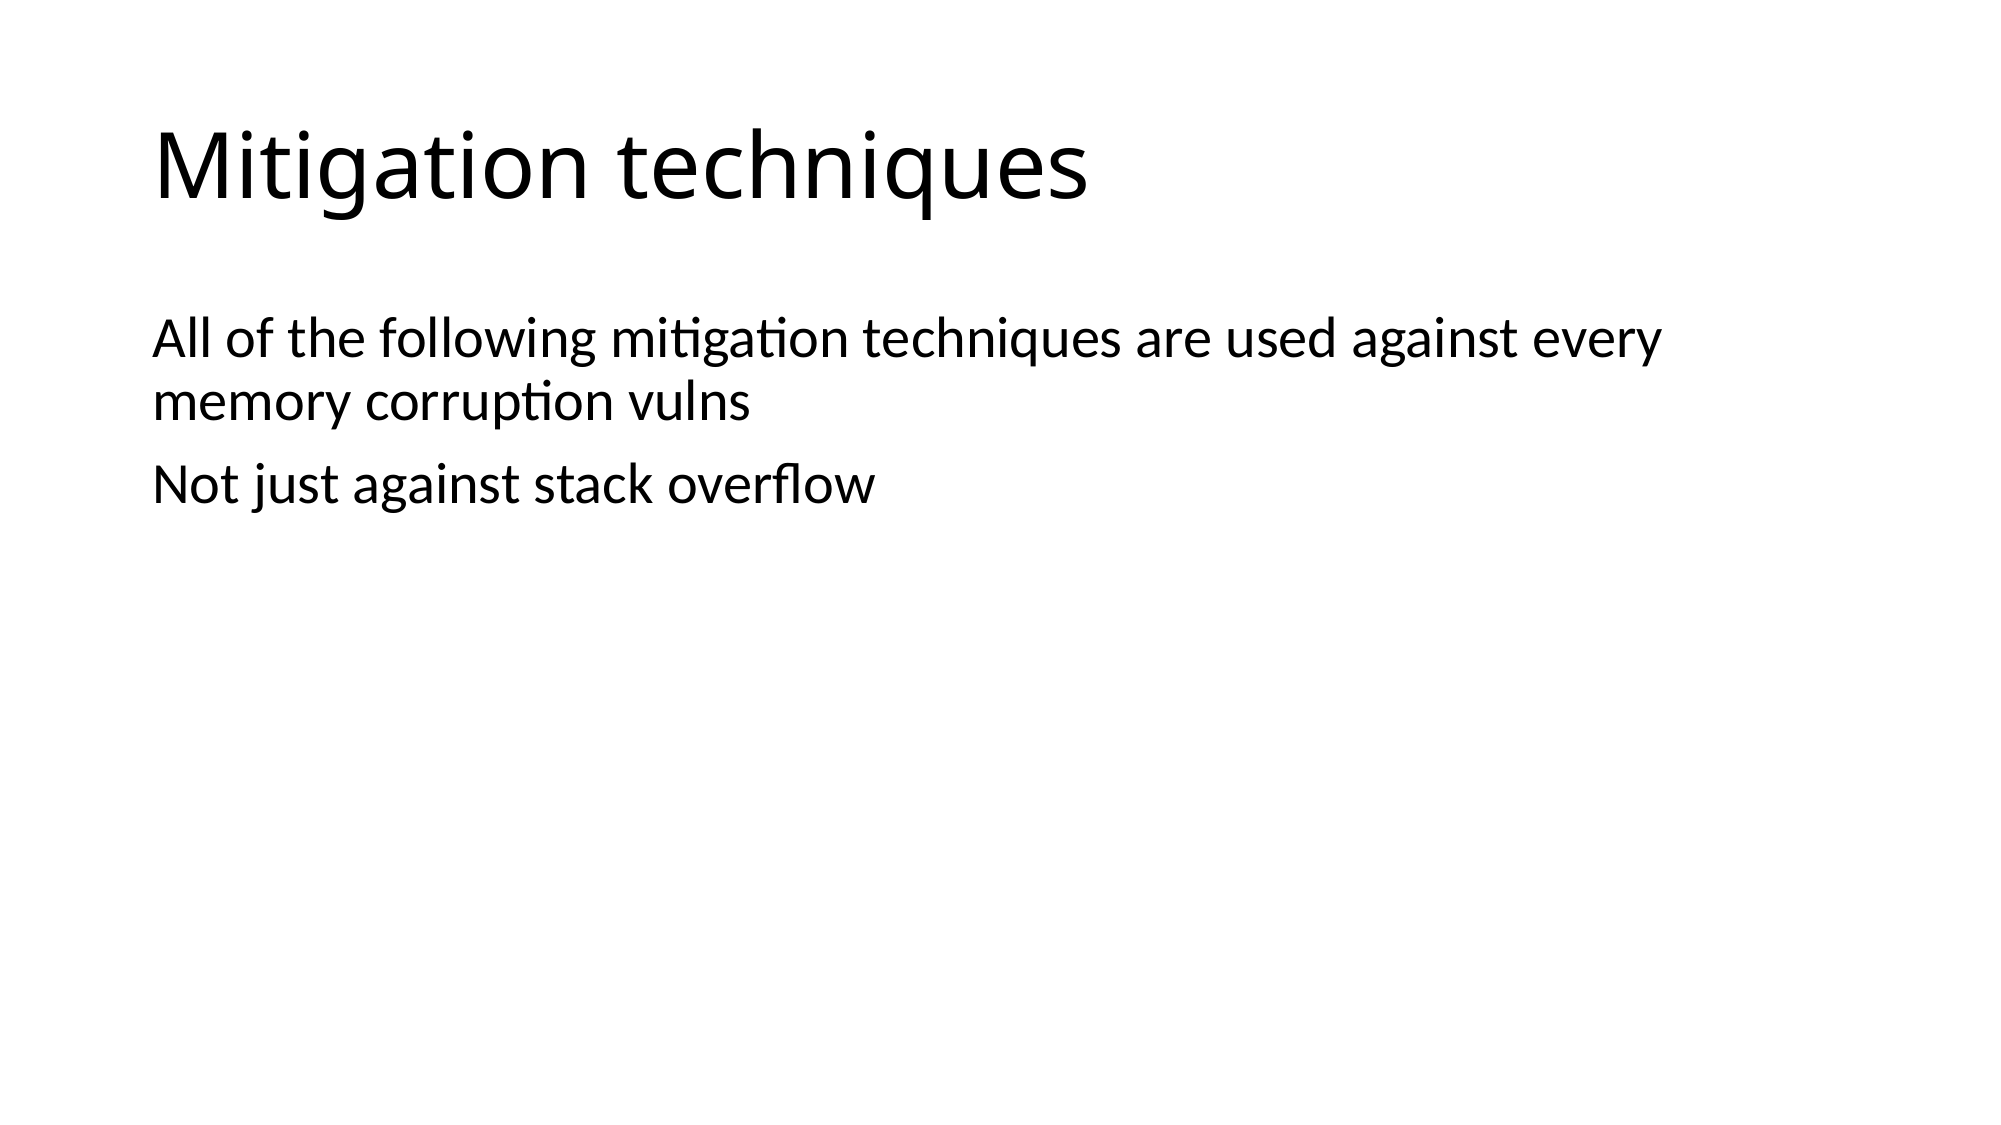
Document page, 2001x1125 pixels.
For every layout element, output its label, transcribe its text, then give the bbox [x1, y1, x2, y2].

list All of the following mitigation techniques are used against every memory corruption vulns Not just against stack overflow [137, 299, 1863, 1014]
title Mitigation techniques [137, 59, 1863, 278]
